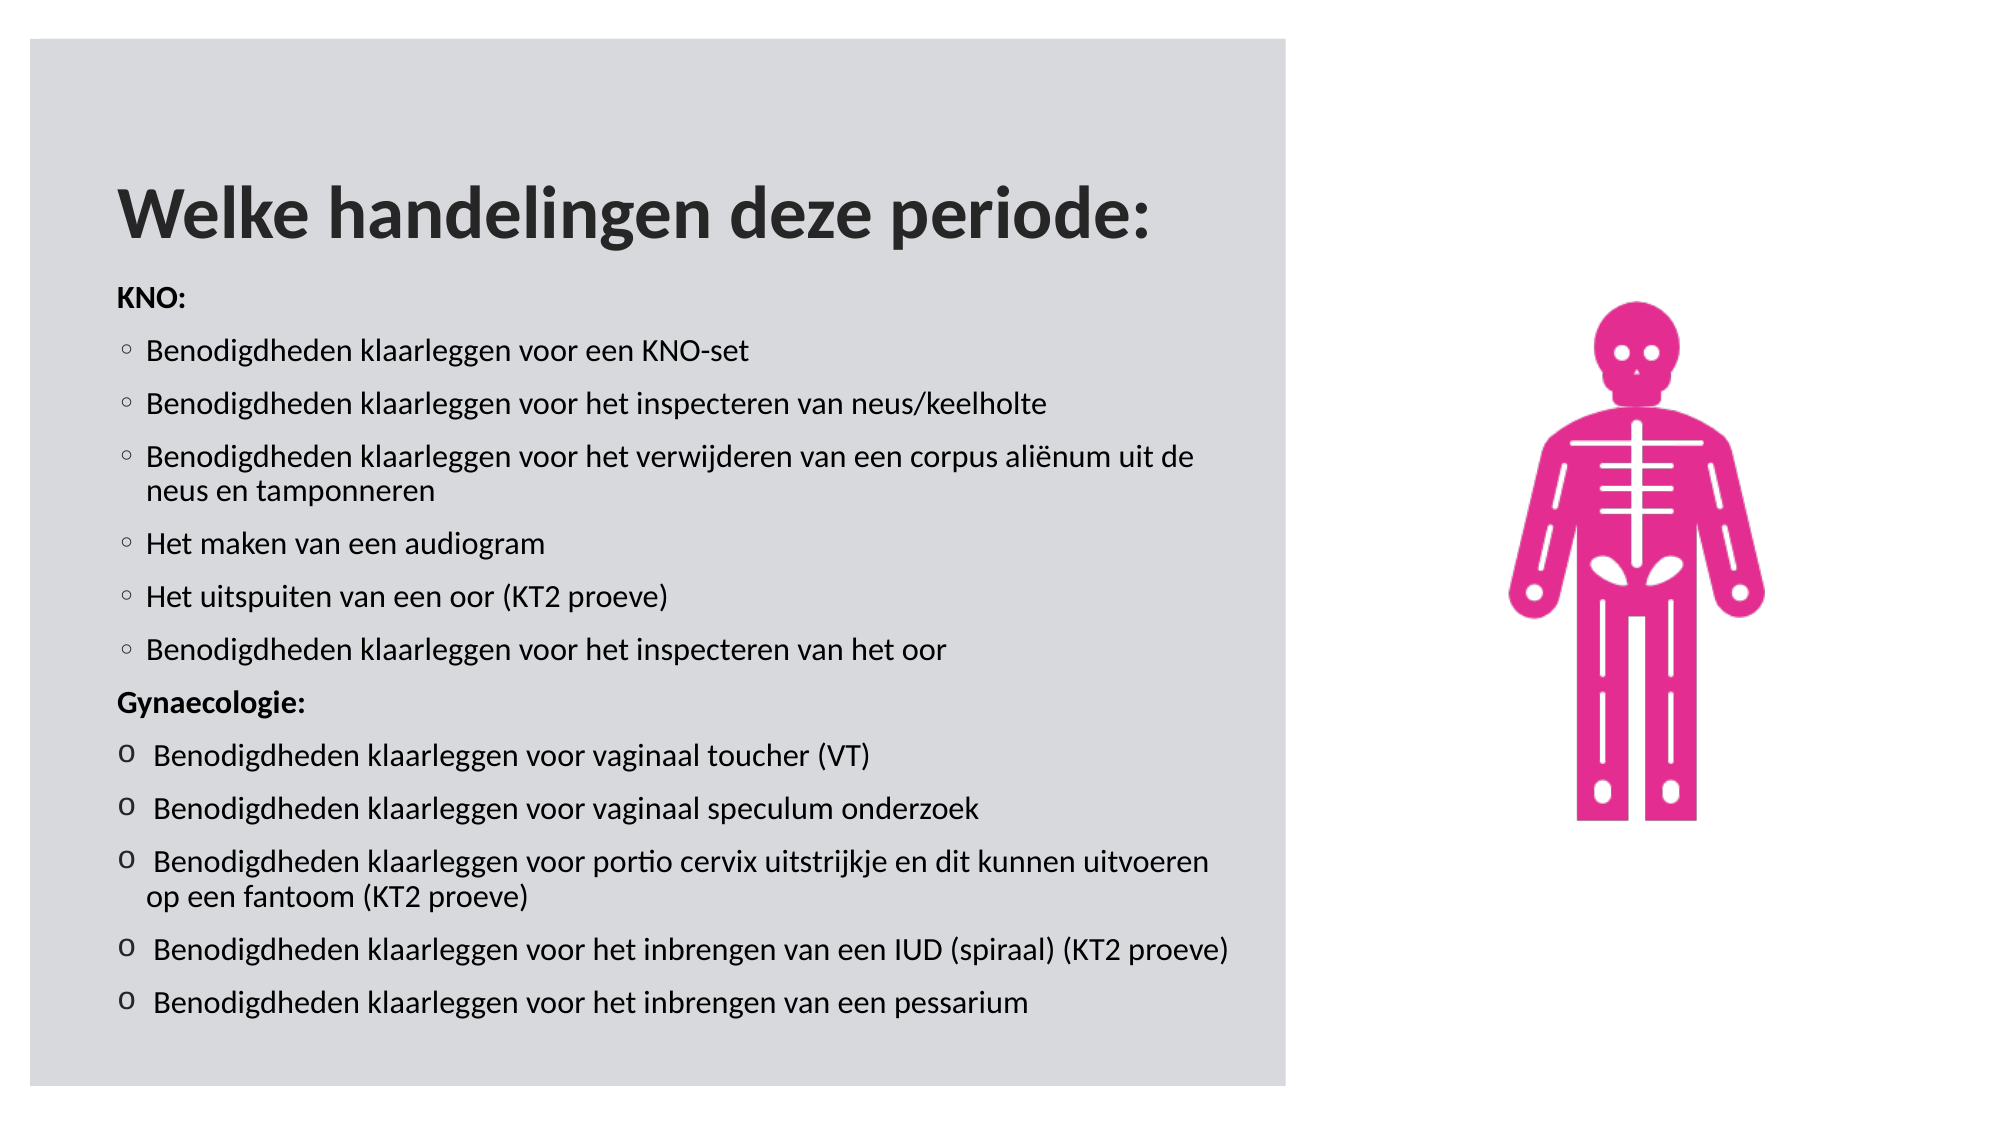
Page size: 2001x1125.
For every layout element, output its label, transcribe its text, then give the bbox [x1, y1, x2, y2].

picture [1364, 290, 1910, 835]
list KNO: Benodigdheden klaarleggen voor een KNO-set Benodigdheden klaarleggen voor het inspecteren van neus/keelholte Benodigdheden klaarleggen voor het verwijderen van een corpus aliënum uit de neus en tamponneren Het maken van een audiogram Het uitspuiten van een oor (KT2 proeve) Benodigdheden klaarleggen voor het inspecteren van het oor Gynaecologie: Benodigdheden klaarleggen voor vaginaal toucher (VT) Benodigdheden klaarleggen voor vaginaal speculum onderzoek Benodigdheden klaarleggen voor portio cervix uitstrijkje en dit kunnen uitvoeren op een fantoom (KT2 proeve) Benodigdheden klaarleggen voor het inbrengen van een IUD (spiraal) (KT2 proeve) Benodigdheden klaarleggen voor het inbrengen van een pessarium [101, 272, 1247, 1054]
text_box [29, 38, 1285, 1087]
title Welke handelingen deze periode: [101, 71, 1206, 272]
text_box [1285, 0, 2000, 1125]
